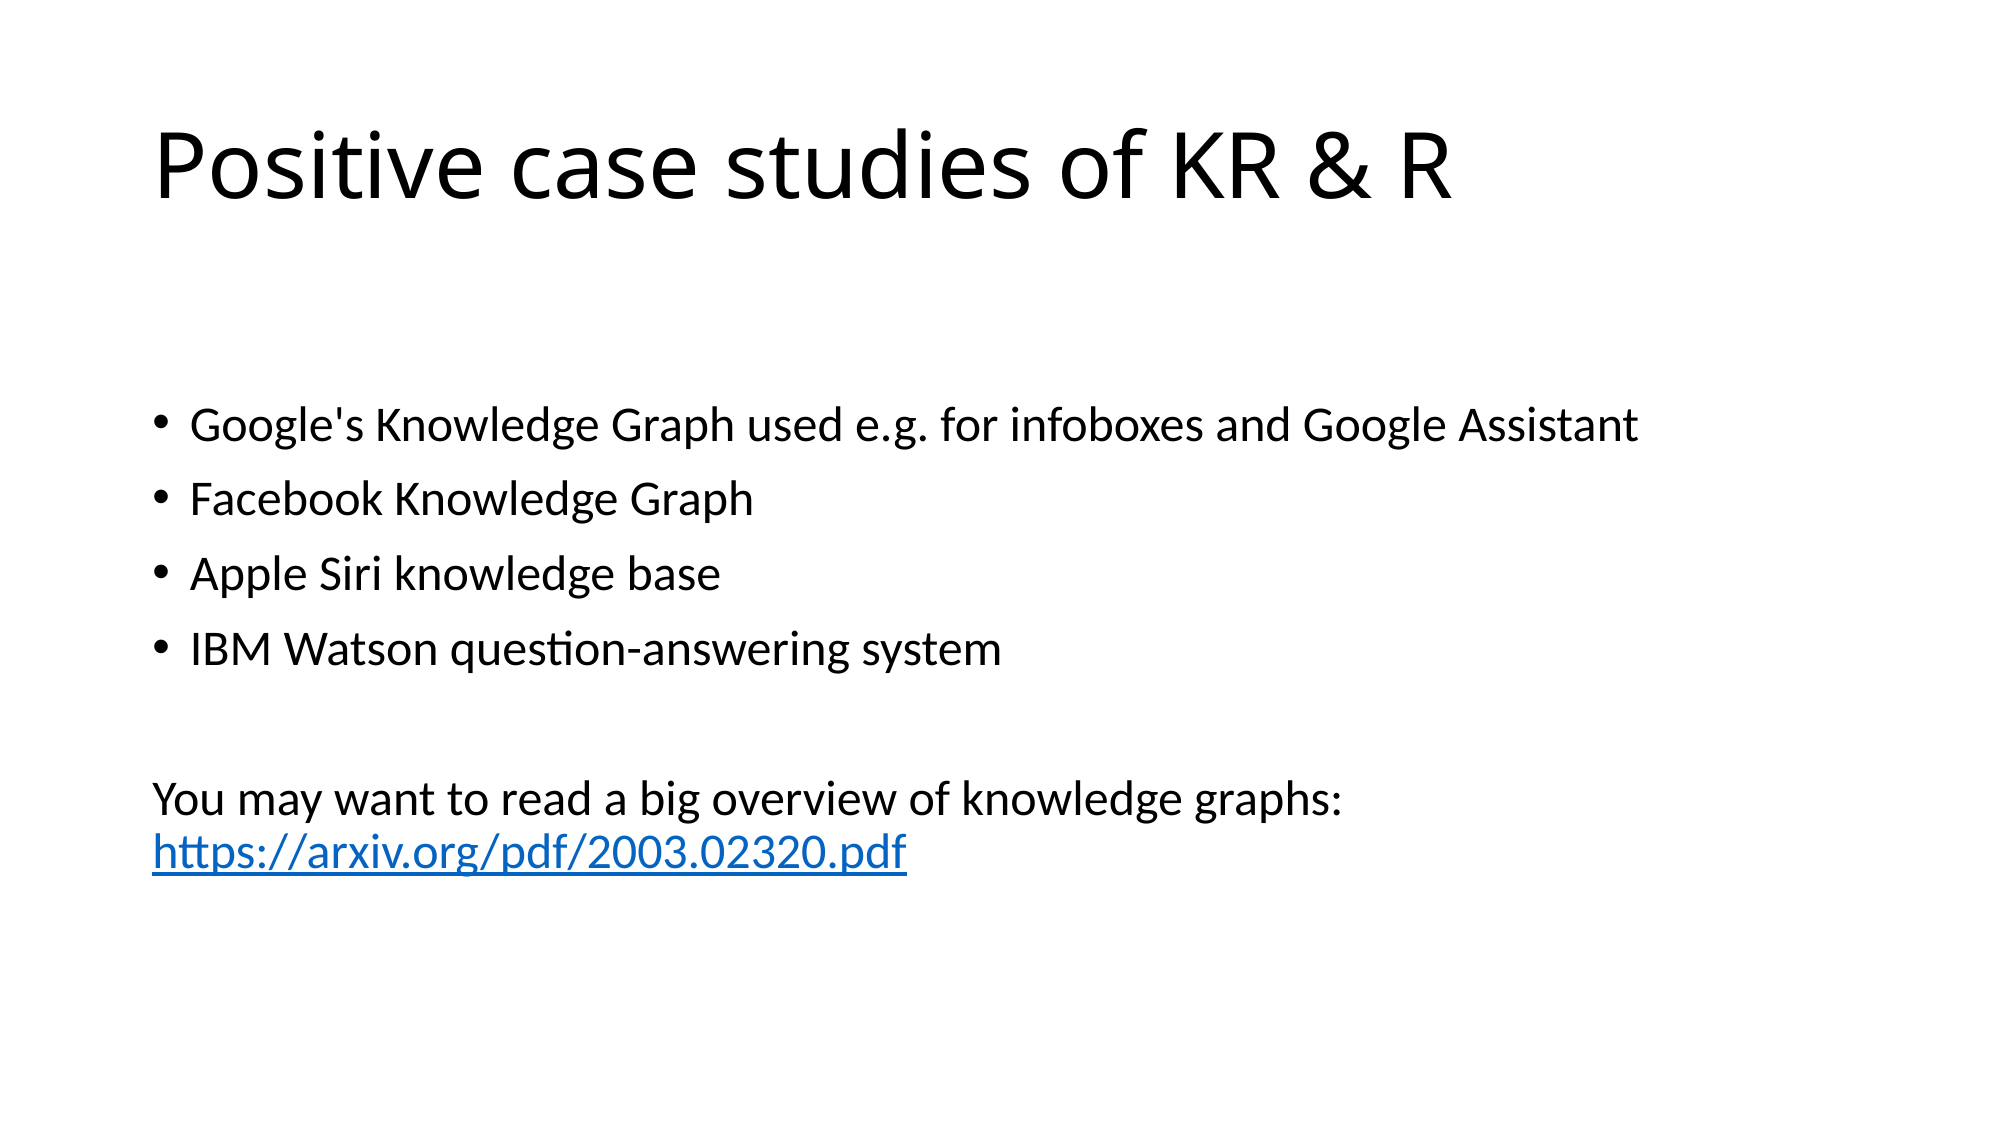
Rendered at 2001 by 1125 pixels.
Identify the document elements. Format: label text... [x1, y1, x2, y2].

title Positive case studies of KR & R [137, 59, 1863, 278]
list Google's Knowledge Graph used e.g. for infoboxes and Google Assistant Facebook Knowledge Graph Apple Siri knowledge base IBM Watson question-answering system You may want to read a big overview of knowledge graphs: https://arxiv.org/pdf/2003.02320.pdf [137, 299, 1863, 1014]
